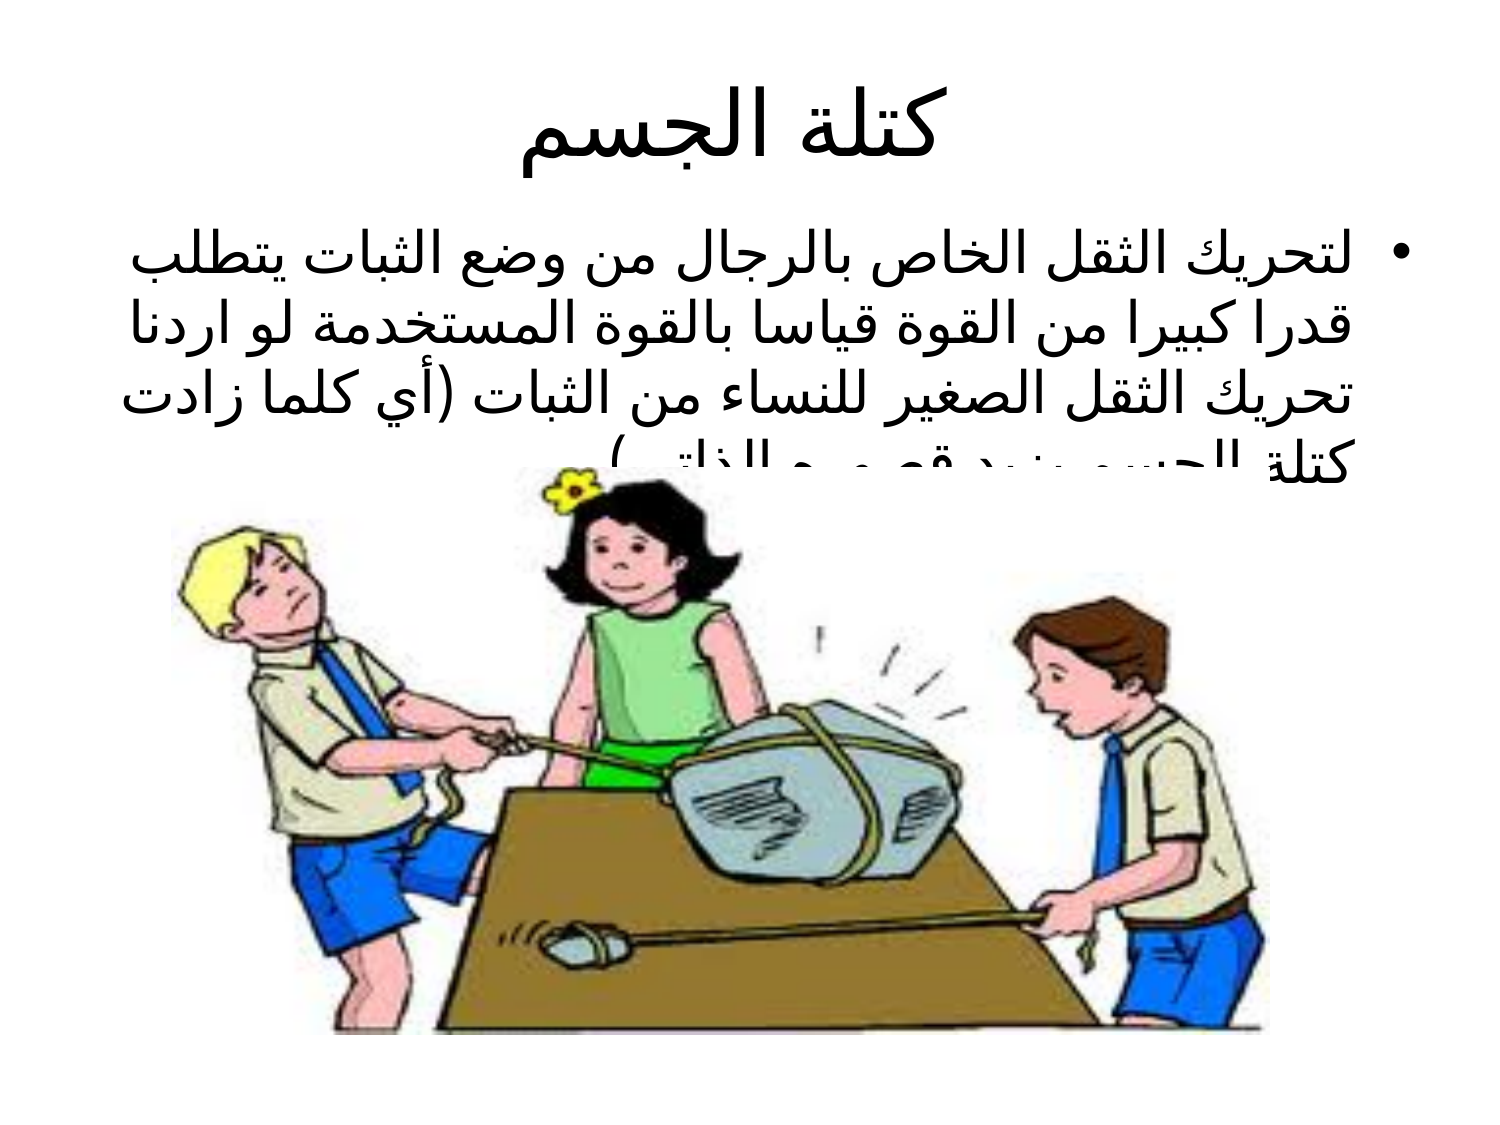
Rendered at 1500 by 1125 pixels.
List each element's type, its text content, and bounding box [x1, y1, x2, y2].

title كتلة الجسم [64, 42, 1400, 197]
picture [170, 467, 1270, 1036]
list لتحريك الثقل الخاص بالرجال من وضع الثبات يتطلب قدرا كبيرا من القوة قياسا بالقوة المستخدمة لو اردنا تحريك الثقل الصغير للنساء من الثبات (أي كلما زادت كتلة الجسم يزيد قصوره الذاتي). [76, 208, 1427, 951]
